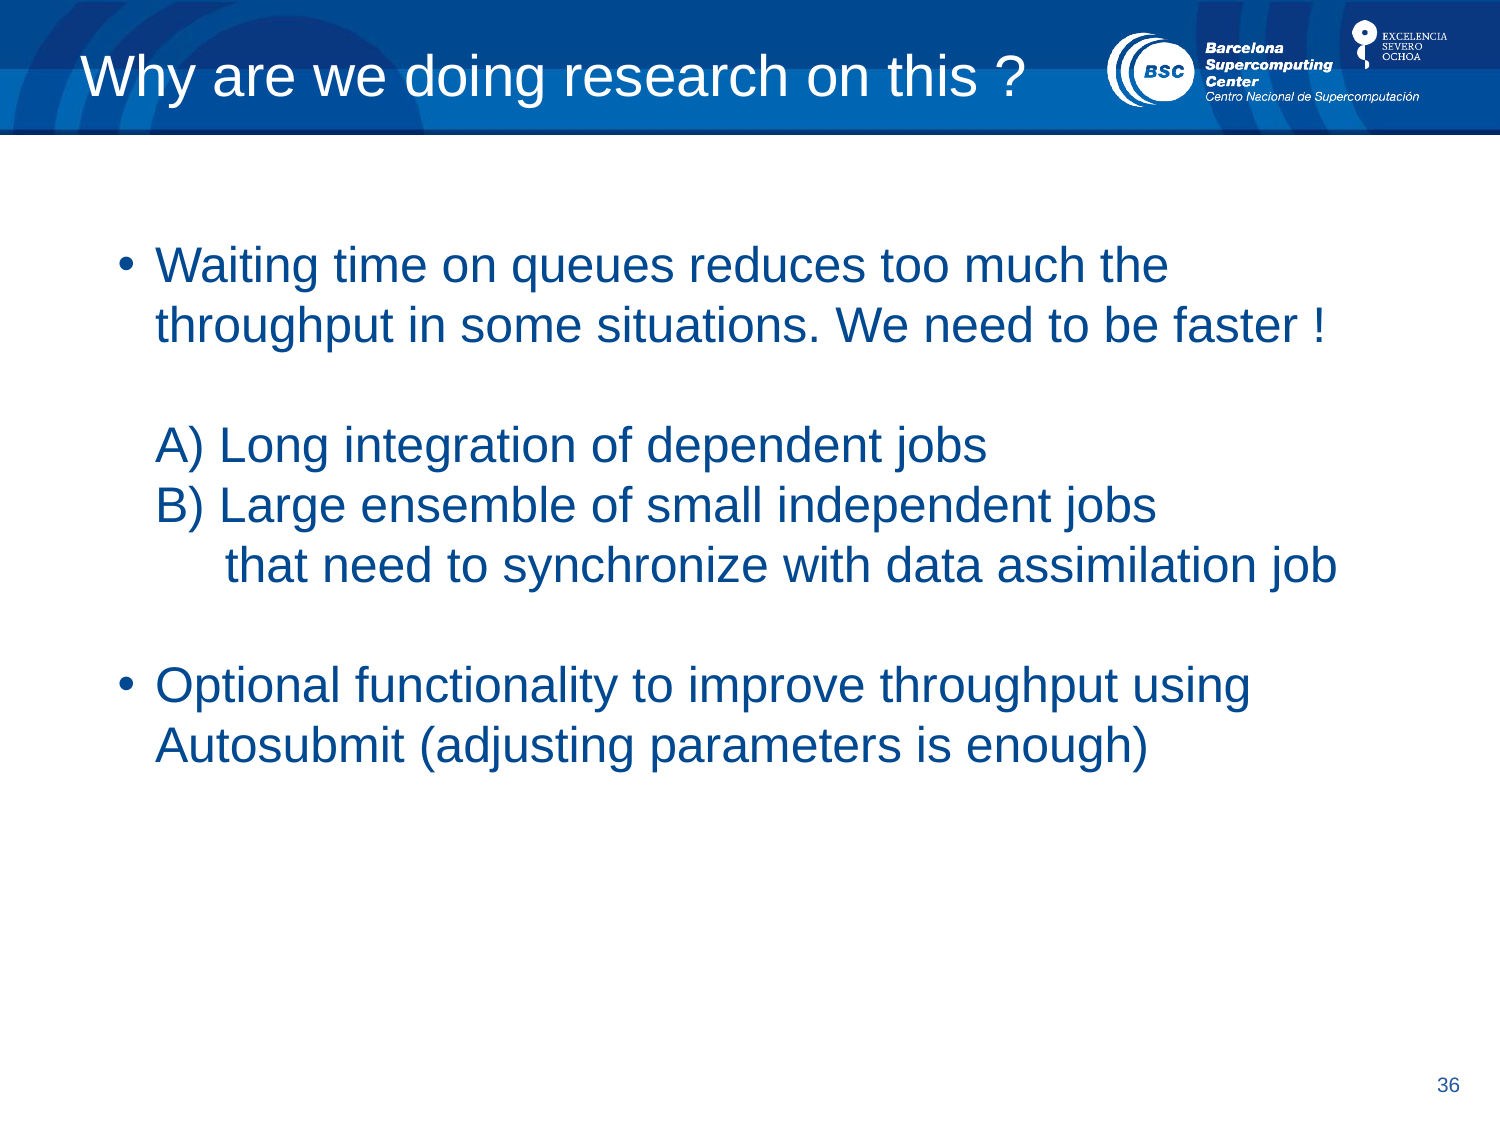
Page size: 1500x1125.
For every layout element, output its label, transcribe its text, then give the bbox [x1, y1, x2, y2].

list Waiting time on queues reduces too much the throughput in some situations. We need to be faster ! A) Long integration of dependent jobs B) Large ensemble of small independent jobs that need to synchronize with data assimilation job Optional functionality to improve throughput using Autosubmit (adjusting parameters is enough) [64, 157, 1432, 1043]
picture [0, 0, 1500, 135]
title Why are we doing research on this ? [65, 23, 1081, 135]
